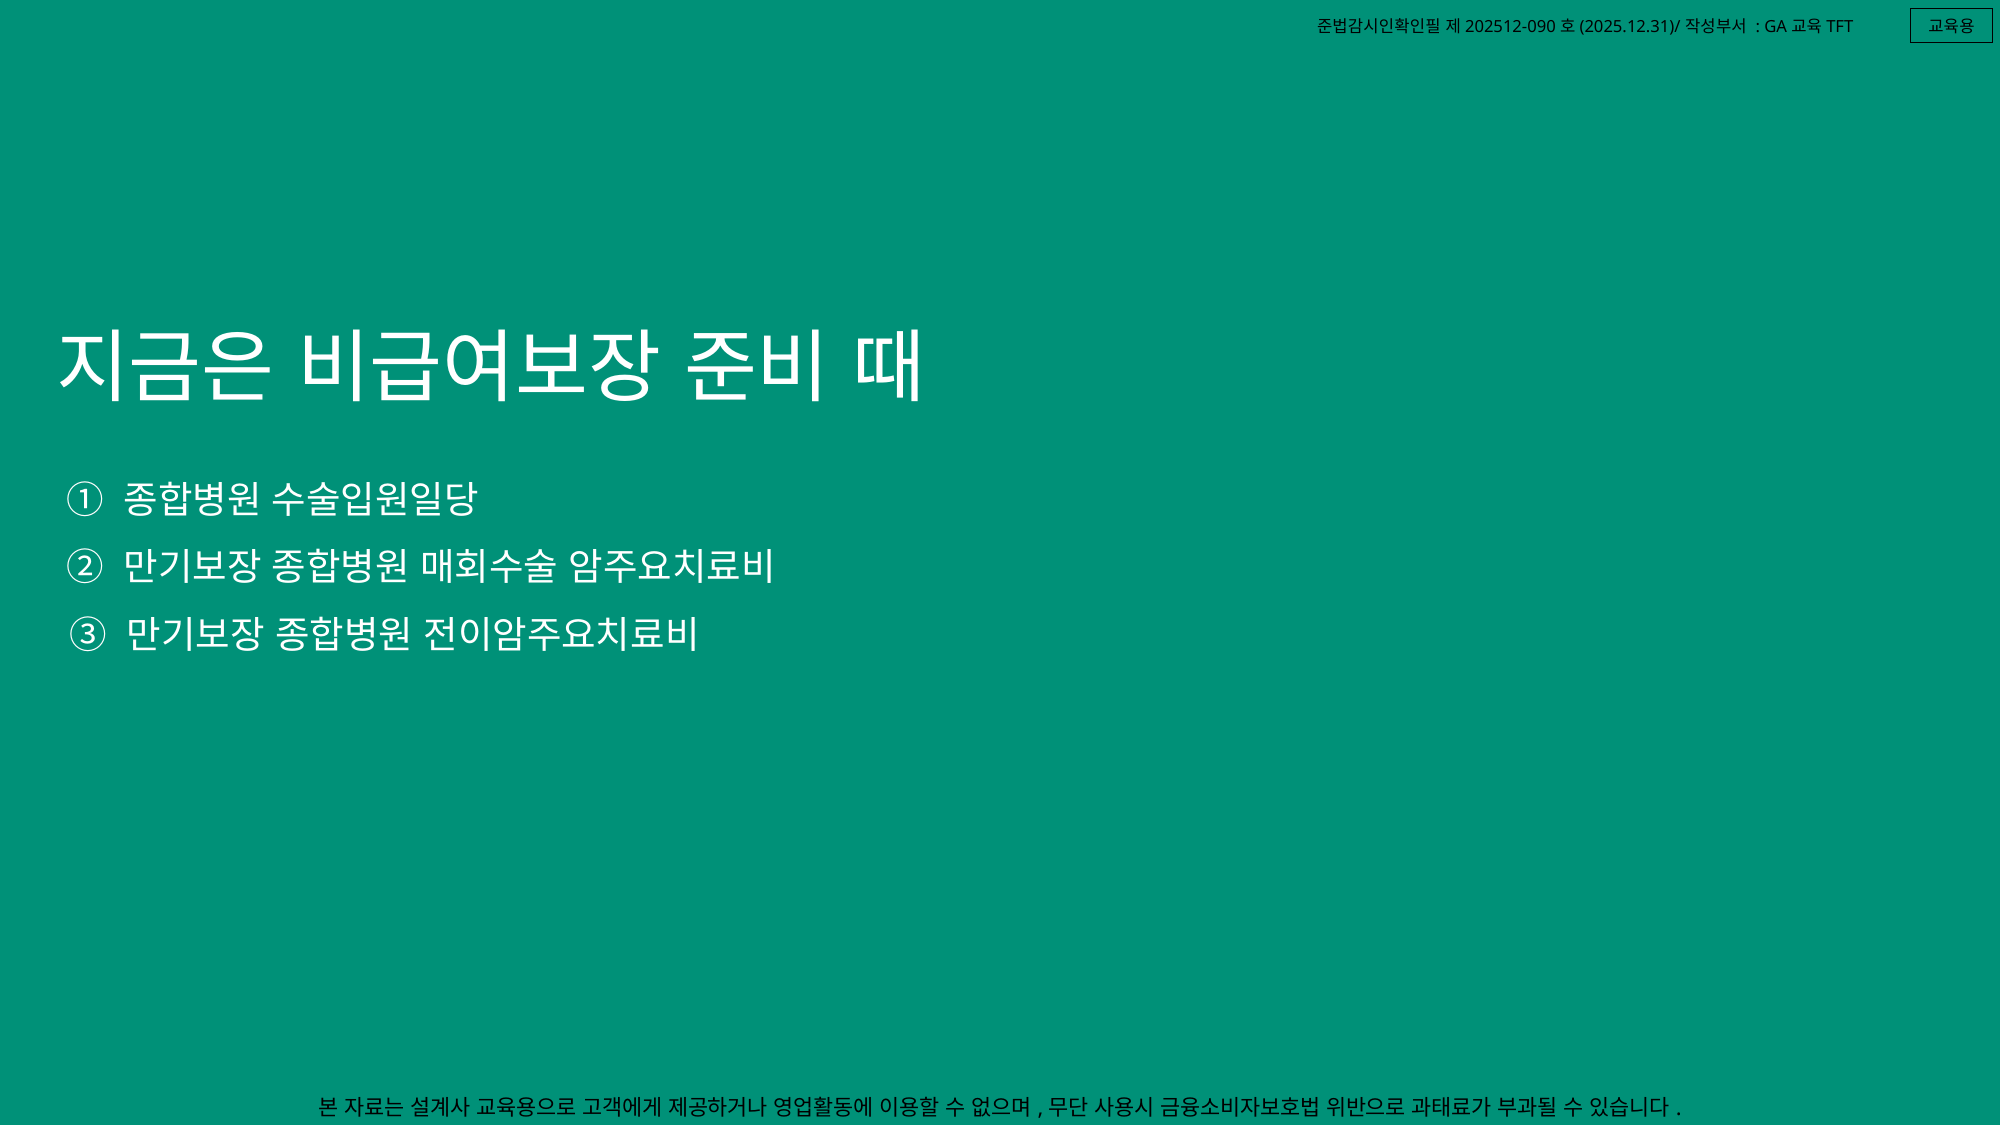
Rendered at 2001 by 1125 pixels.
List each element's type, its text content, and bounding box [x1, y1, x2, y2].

text_box 지금은 비급여보장 준비 때 [56, 327, 1203, 414]
text_box 교육용 [1910, 8, 1993, 43]
text_box ① 종합병원 수술입원일당 [66, 481, 844, 522]
text_box ② 만기보장 종합병원 매회수술 암주요치료비 [66, 547, 844, 589]
text_box ③ 만기보장 종합병원 전이암주요치료비 [69, 616, 729, 657]
